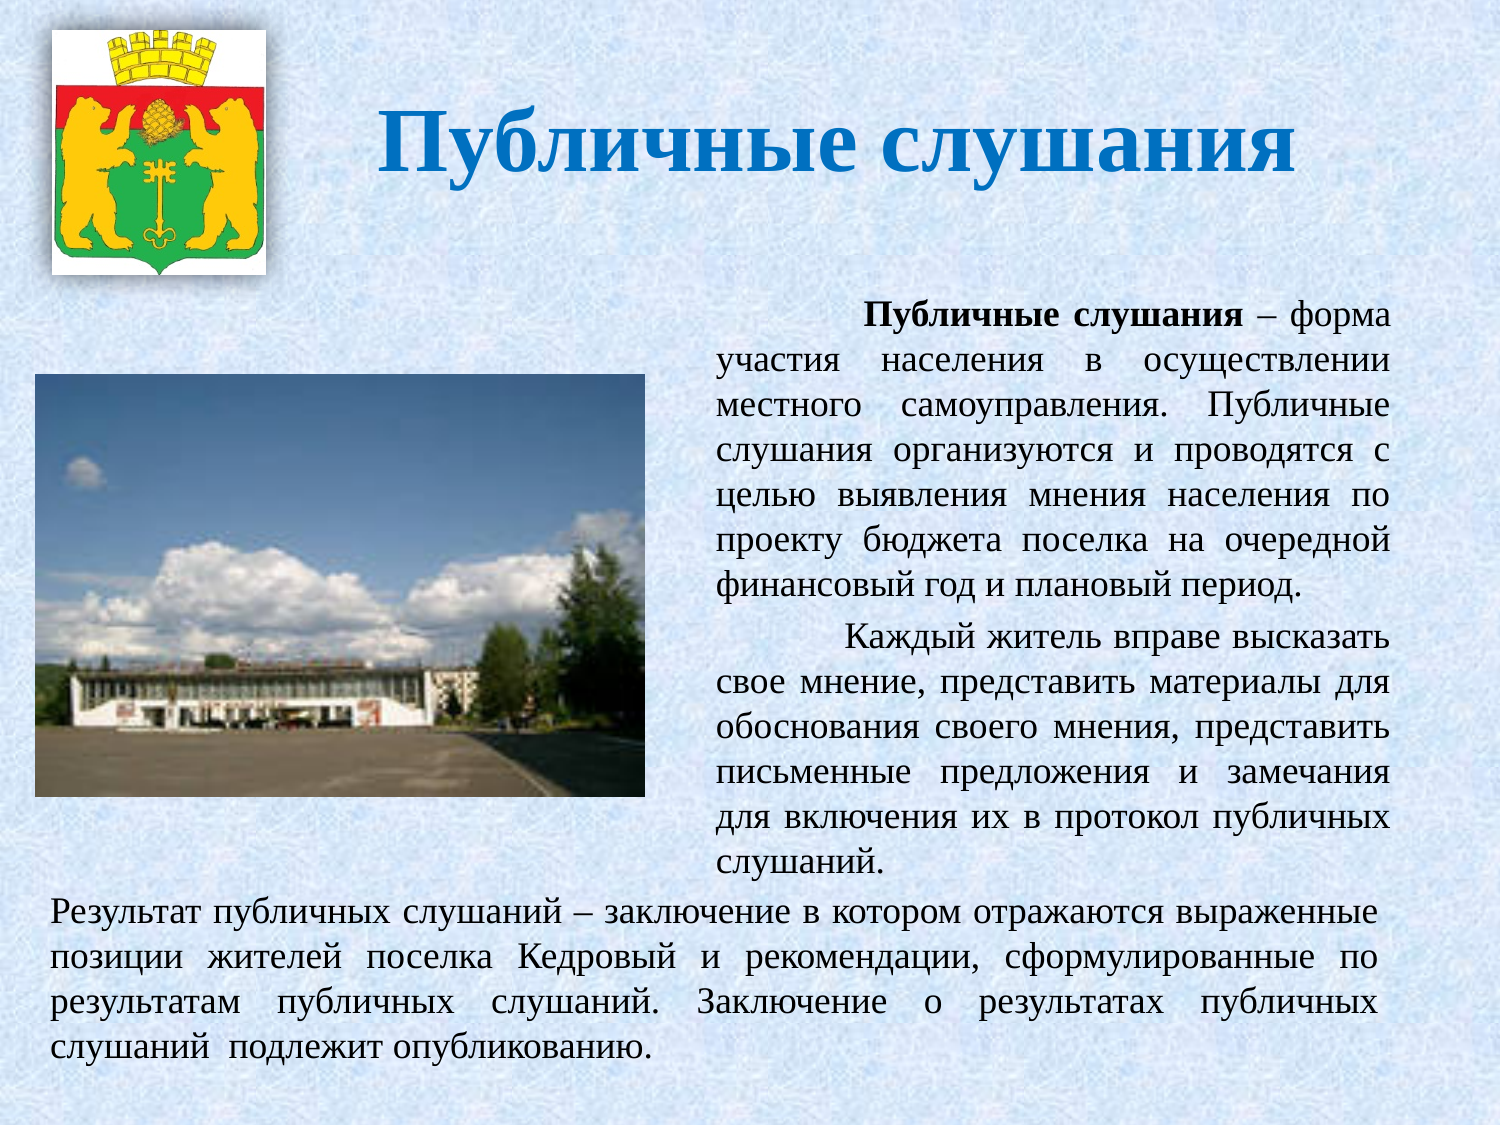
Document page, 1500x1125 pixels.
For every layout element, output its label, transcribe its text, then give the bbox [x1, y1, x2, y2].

picture [0, 0, 1500, 1125]
list Публичные слушания – форма участия населения в осуществлении местного самоуправления. Публичные слушания организуются и проводятся с целью выявления мнения населения по проекту бюджета поселка на очередной финансовый год и плановый период. Каждый житель вправе высказать свое мнение, представить материалы для обоснования своего мнения, представить письменные предложения и замечания для включения их в протокол публичных слушаний. [644, 281, 1407, 833]
text_box Результат публичных слушаний – заключение в котором отражаются выраженные позиции жителей поселка Кедровый и рекомендации, сформулированные по результатам публичных слушаний. Заключение о результатах публичных слушаний подлежит опубликованию. [35, 878, 1395, 1074]
title Публичные слушания [316, 46, 1360, 223]
